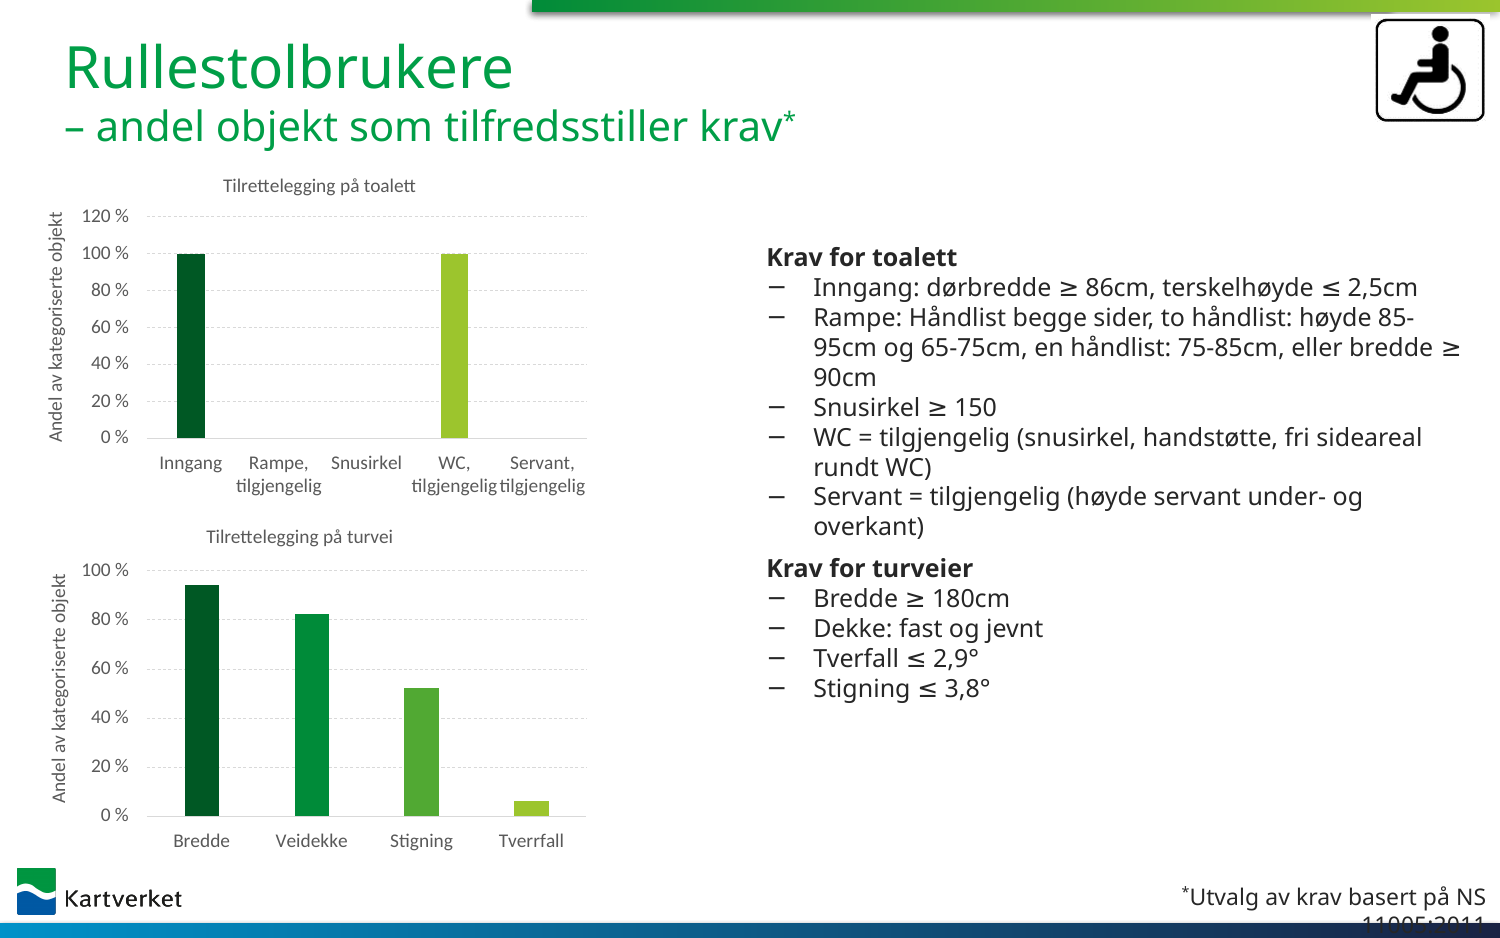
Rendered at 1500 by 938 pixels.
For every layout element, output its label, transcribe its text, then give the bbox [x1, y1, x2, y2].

text_box Krav for toalett Inngang: dørbredde ≥ 86cm, terskelhøyde ≤ 2,5cm Rampe: Håndlist begge sider, to håndlist: høyde 85-95cm og 65-75cm, en håndlist: 75-85cm, eller bredde ≥ 90cm Snusirkel ≥ 150 WC = tilgjengelig (snusirkel, handstøtte, fri sideareal rundt WC) Servant = tilgjengelig (høyde servant under- og overkant) [751, 234, 1483, 545]
picture [41, 520, 598, 859]
picture [1371, 13, 1491, 127]
picture [41, 166, 598, 505]
text_box Rullestolbrukere – andel objekt som tilfredsstiller krav* [49, 14, 1431, 158]
text_box Krav for turveier Bredde ≥ 180cm Dekke: fast og jevnt Tverfall ≤ 2,9° Stigning ≤ 3,8° [751, 545, 1483, 710]
text_box *Utvalg av krav basert på NS 11005:2011 [1068, 873, 1500, 938]
